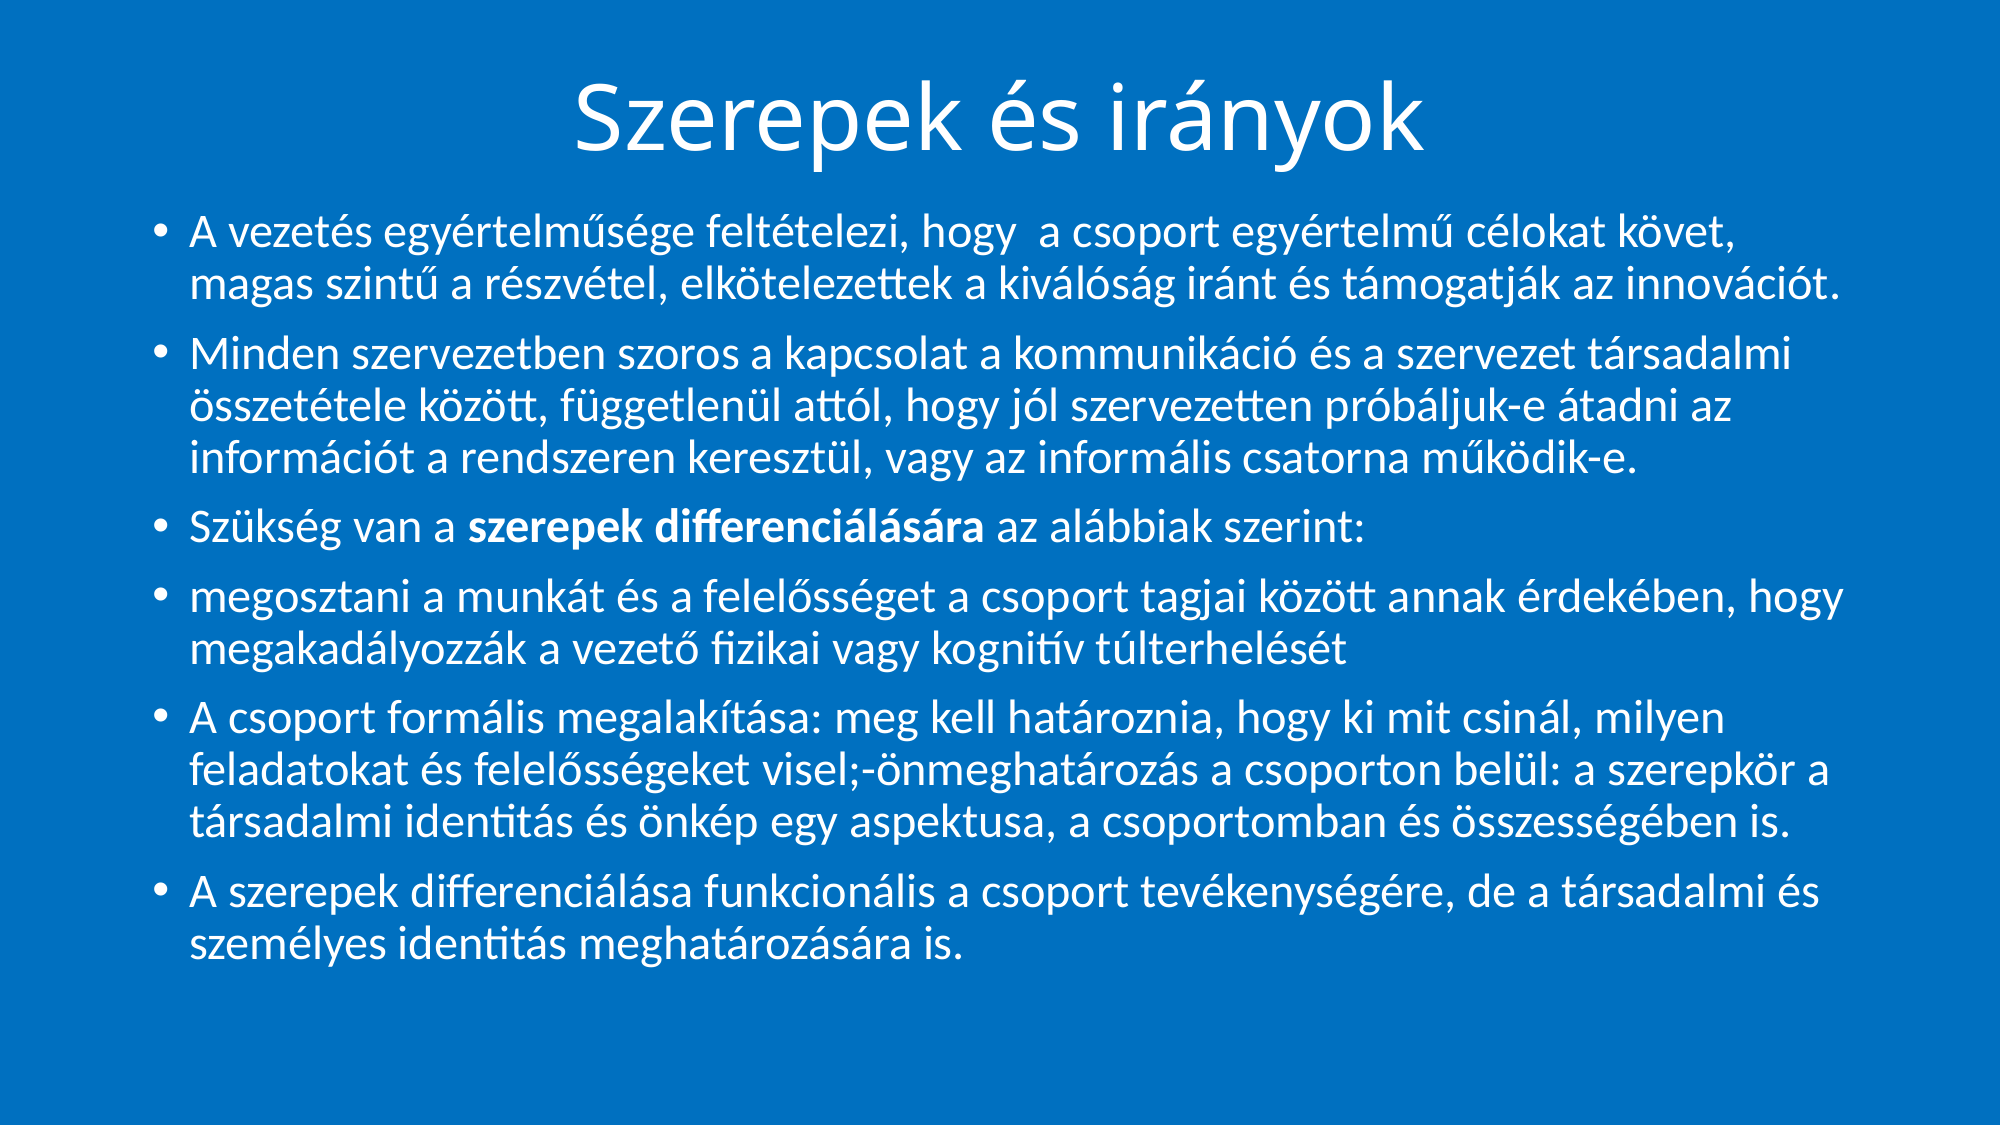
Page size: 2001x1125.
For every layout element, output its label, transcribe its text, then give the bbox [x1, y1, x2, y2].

title Szerepek és irányok [137, 59, 1863, 182]
list A vezetés egyértelműsége feltételezi, hogy a csoport egyértelmű célokat követ, magas szintű a részvétel, elkötelezettek a kiválóság iránt és támogatják az innovációt. Minden szervezetben szoros a kapcsolat a kommunikáció és a szervezet társadalmi összetétele között, függetlenül attól, hogy jól szervezetten próbáljuk-e átadni az információt a rendszeren keresztül, vagy az informális csatorna működik-e. Szükség van a szerepek differenciálására az alábbiak szerint: megosztani a munkát és a felelősséget a csoport tagjai között annak érdekében, hogy megakadályozzák a vezető fizikai vagy kognitív túlterhelését A csoport formális megalakítása: meg kell határoznia, hogy ki mit csinál, milyen feladatokat és felelősségeket visel;-önmeghatározás a csoporton belül: a szerepkör a társadalmi identitás és önkép egy aspektusa, a csoportomban és összességében is. A szerepek differenciálása funkcionális a csoport tevékenységére, de a társadalmi és személyes identitás meghatározására is. [137, 198, 1863, 1084]
